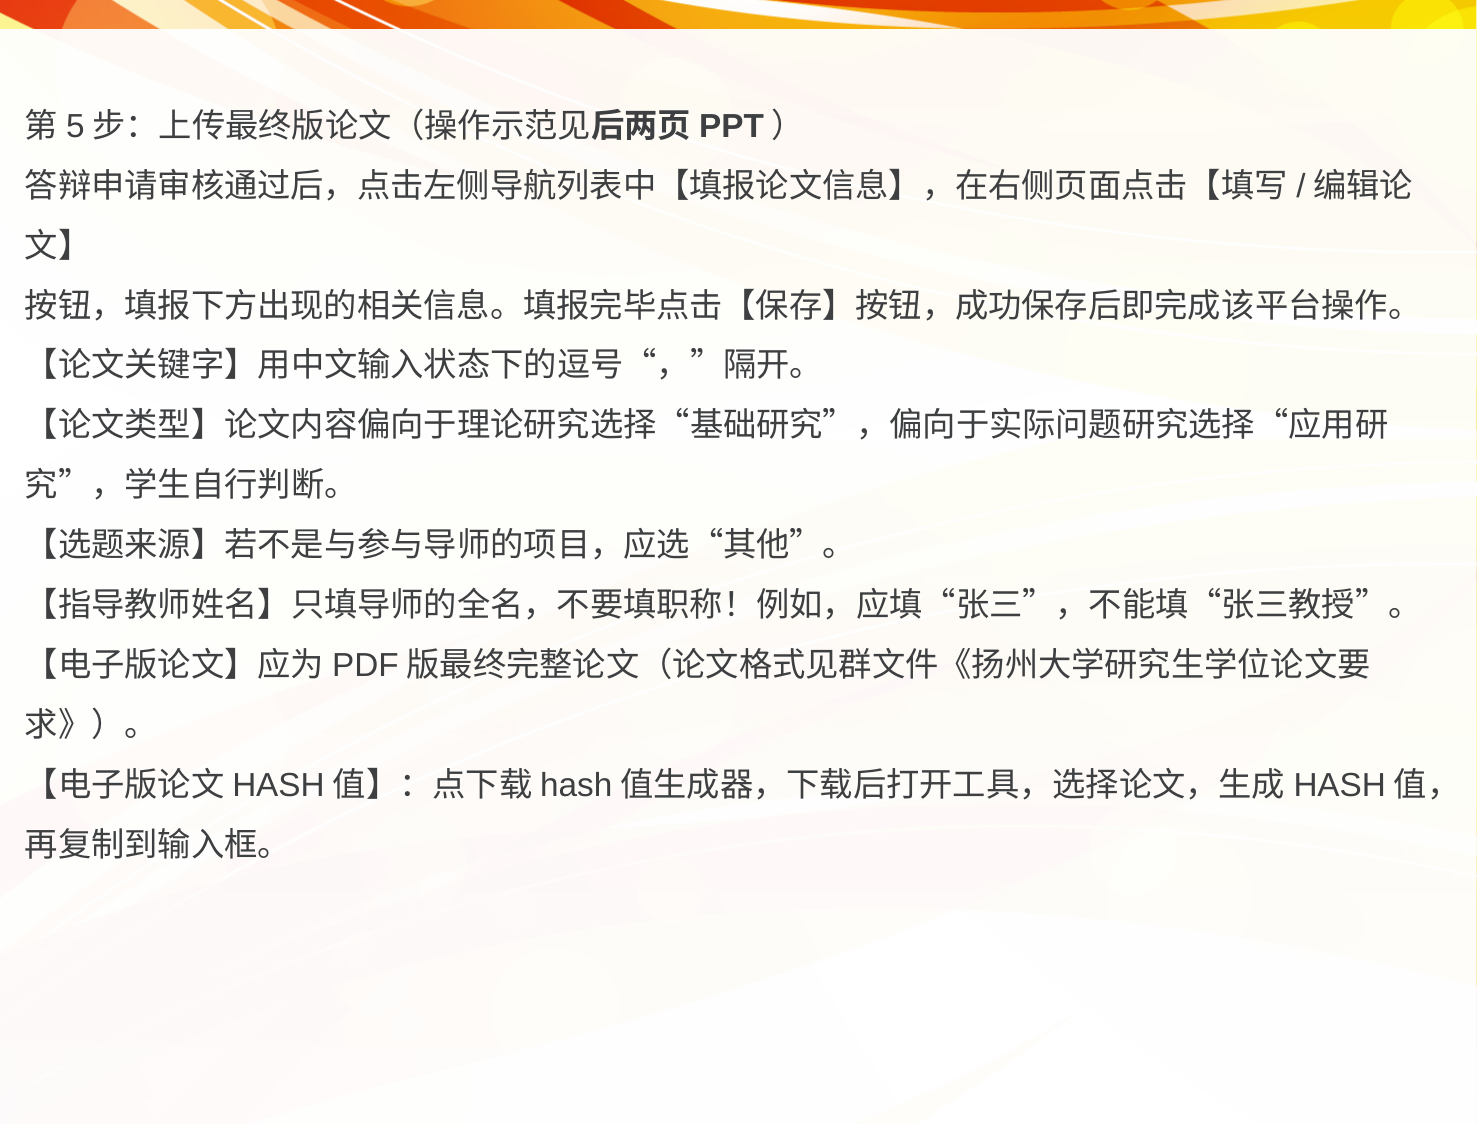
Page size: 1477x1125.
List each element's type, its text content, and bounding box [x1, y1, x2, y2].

picture [0, 0, 1477, 29]
text_box 第5步：上传最终版论文（操作示范见后两页PPT） 答辩申请审核通过后，点击左侧导航列表中【填报论文信息】，在右侧页面点击【填写/编辑论文】 按钮，填报下方出现的相关信息。填报完毕点击【保存】按钮，成功保存后即完成该平台操作。 【论文关键字】用中文输入状态下的逗号“，”隔开。 【论文类型】论文内容偏向于理论研究选择“基础研究”，偏向于实际问题研究选择“应用研究”，学生自行判断。 【选题来源】若不是与参与导师的项目，应选“其他”。 【指导教师姓名】只填导师的全名，不要填职称！例如，应填“张三”，不能填“张三教授”。 【电子版论文】应为PDF版最终完整论文（论文格式见群文件《扬州大学研究生学位论文要求》）。 【电子版论文HASH值】：点下载hash值生成器，下载后打开工具，选择论文，生成HASH值， 再复制到输入框。 [10, 76, 1466, 870]
